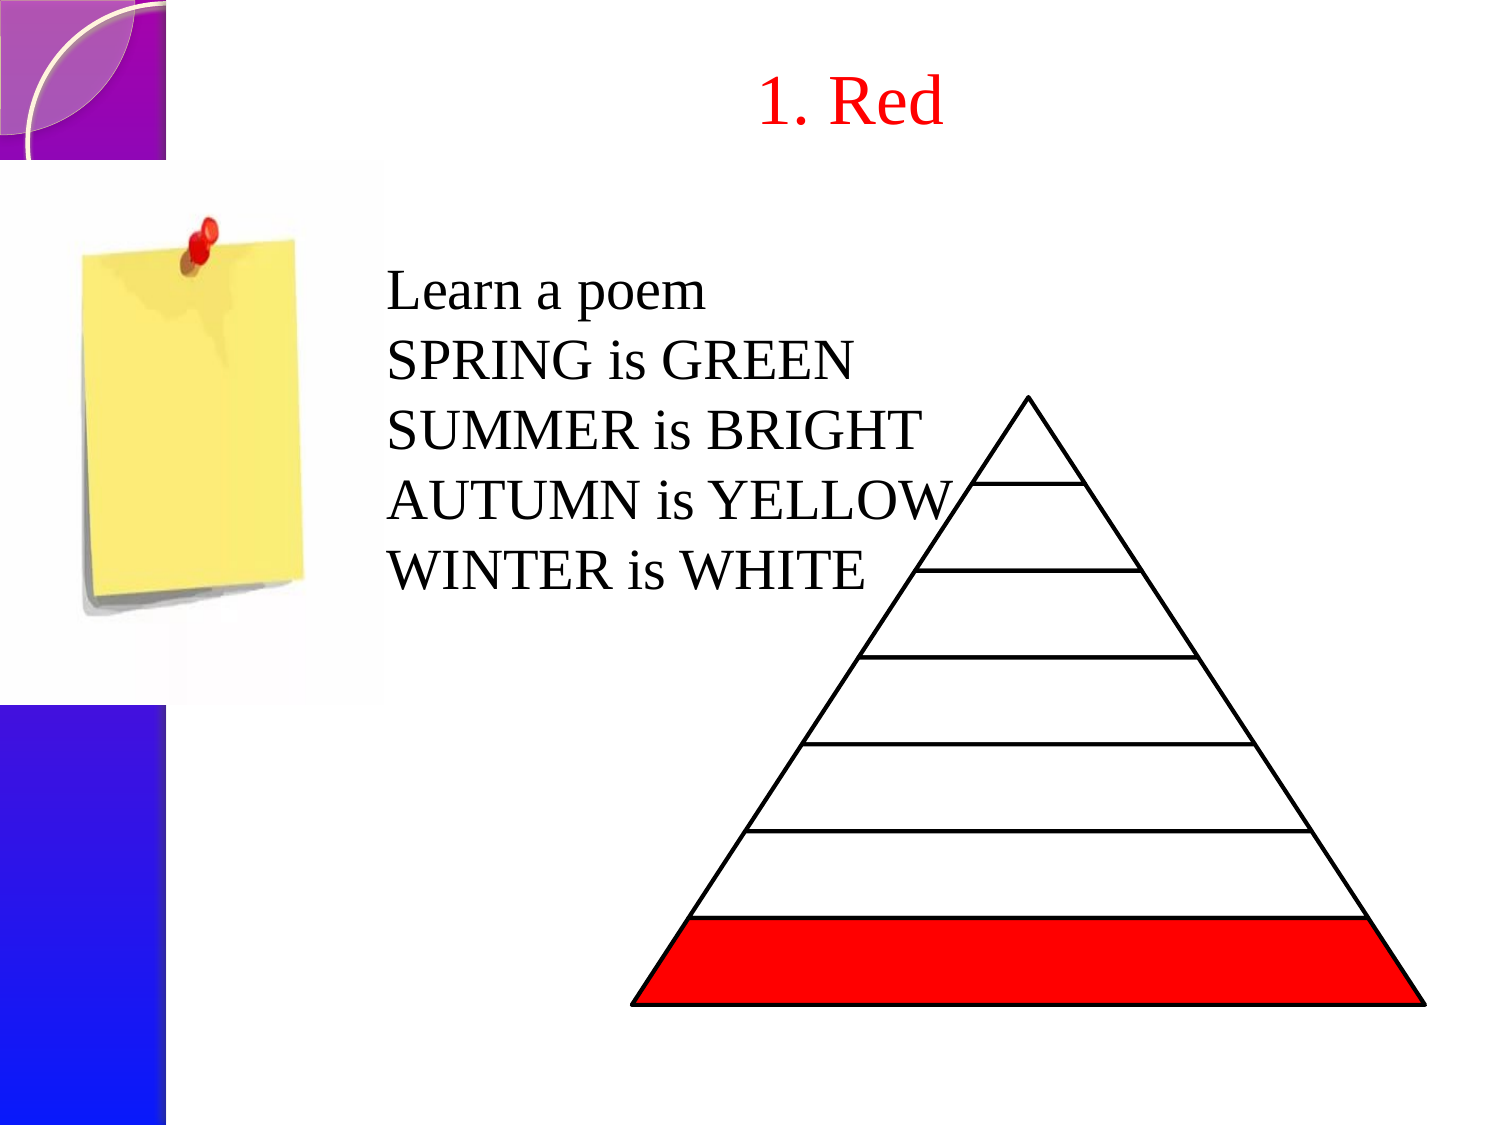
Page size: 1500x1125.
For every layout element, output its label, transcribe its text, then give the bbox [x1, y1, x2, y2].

title 1. Red [235, 45, 1466, 233]
text_box Learn a poem SPRING is GREEN SUMMER is BRIGHT AUTUMN is YELLOW WINTER is WHITE [371, 243, 998, 749]
picture [0, 160, 385, 705]
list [631, 396, 1426, 1006]
